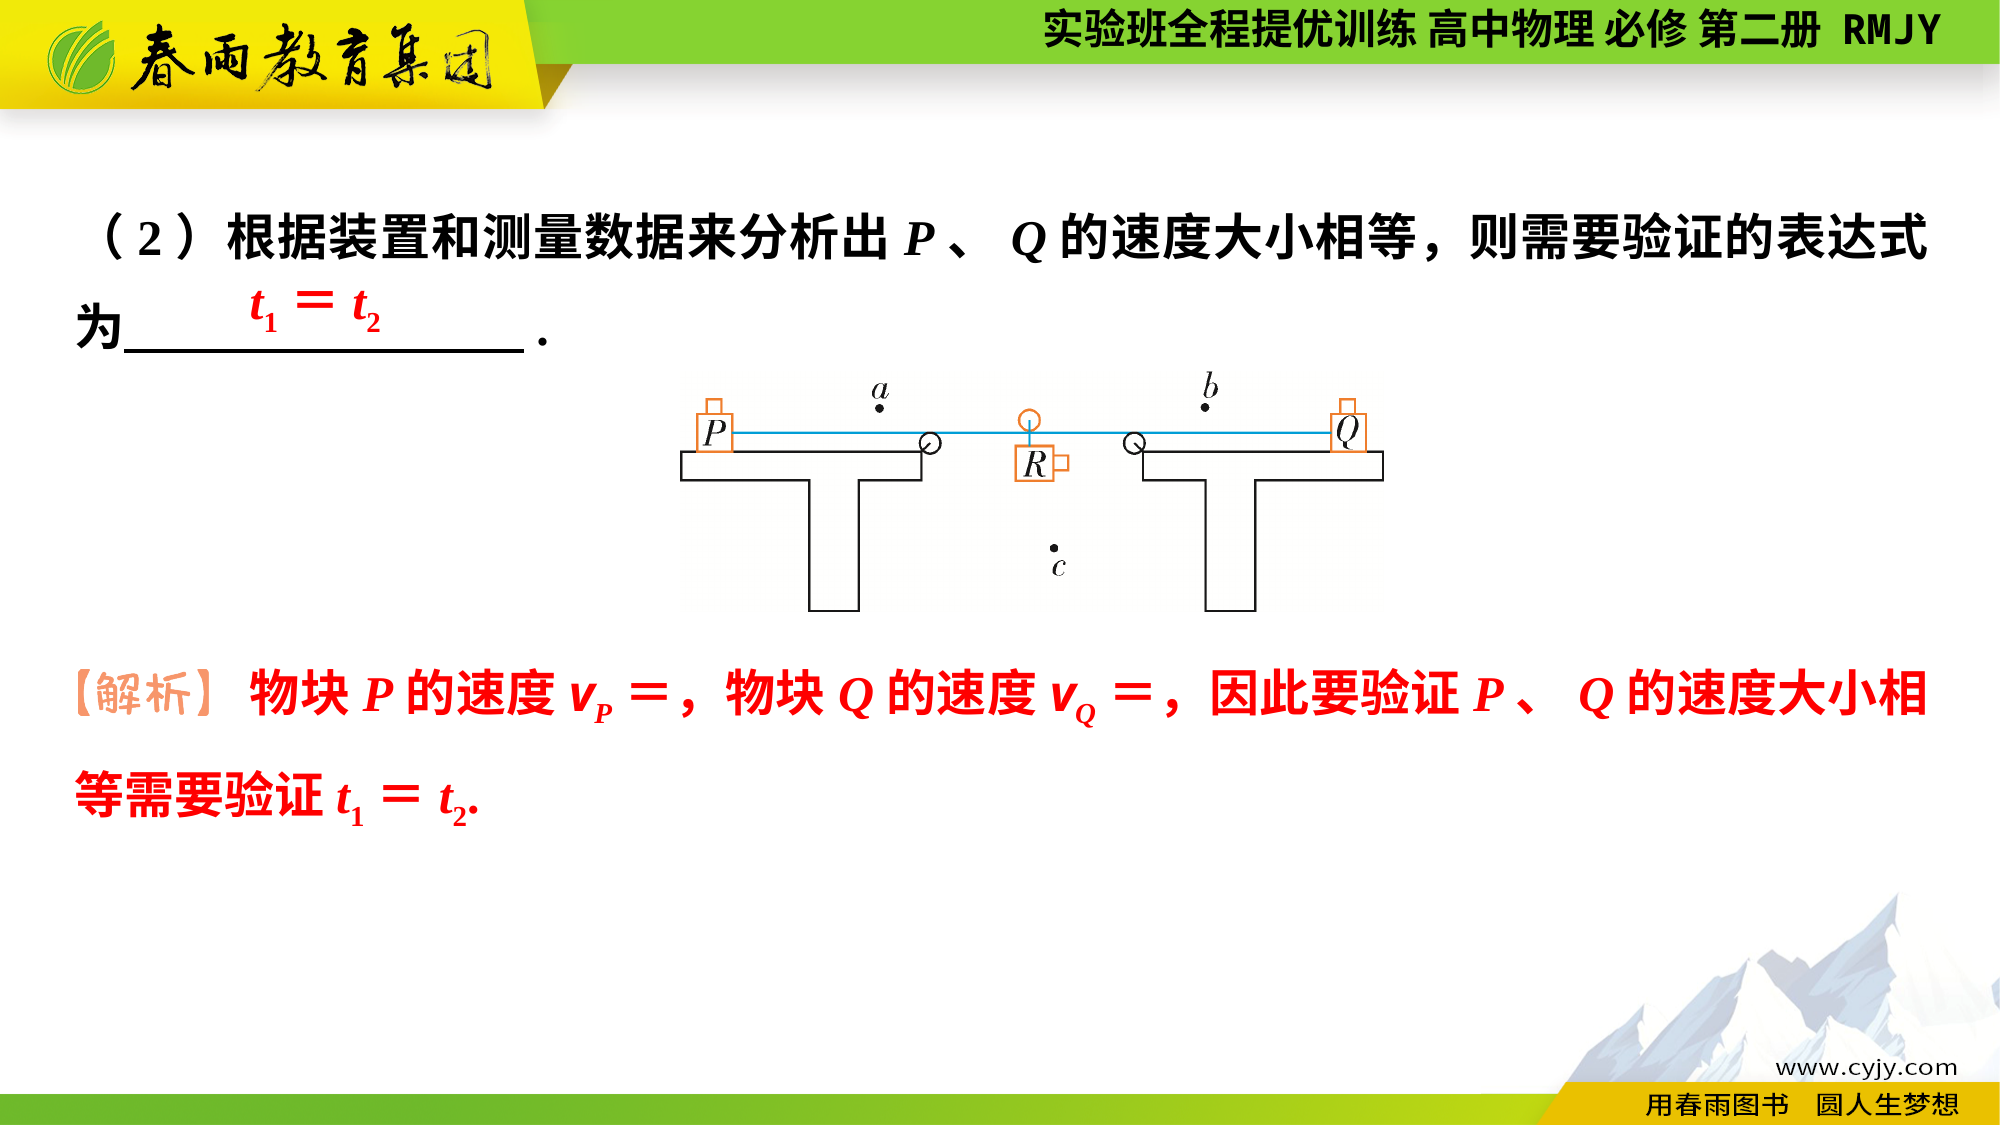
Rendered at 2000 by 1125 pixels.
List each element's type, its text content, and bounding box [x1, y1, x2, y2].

list （2）根据装置和测量数据来分析出P、Q的速度大小相等，则需要验证的表达式为 . [59, 167, 1944, 354]
picture [0, 0, 2000, 1125]
text_box t1＝t2 [234, 262, 396, 346]
